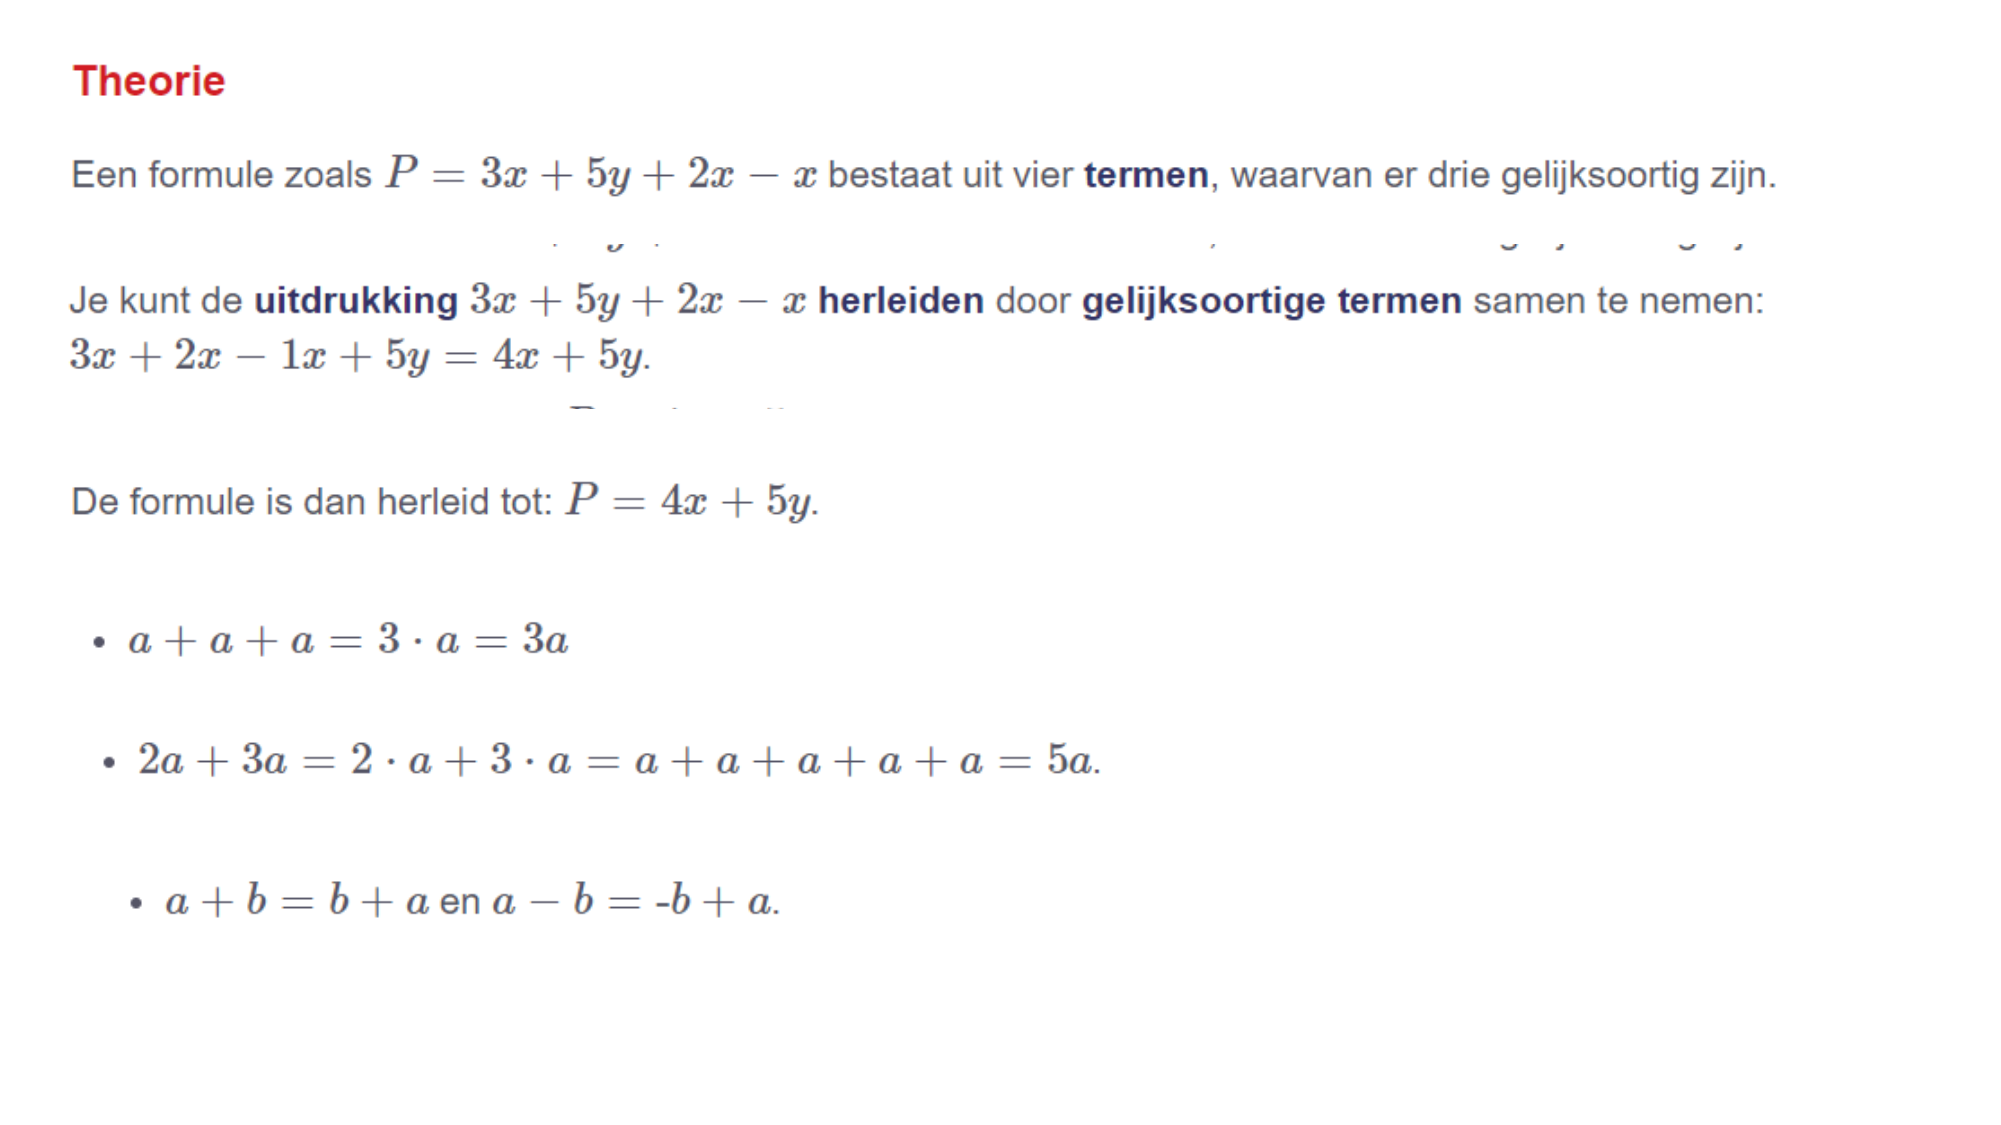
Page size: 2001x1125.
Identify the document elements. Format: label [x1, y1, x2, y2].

picture [46, 244, 1817, 409]
picture [63, 853, 1834, 951]
picture [46, 42, 1817, 208]
picture [63, 709, 1834, 808]
picture [53, 582, 1824, 680]
picture [53, 458, 1824, 533]
